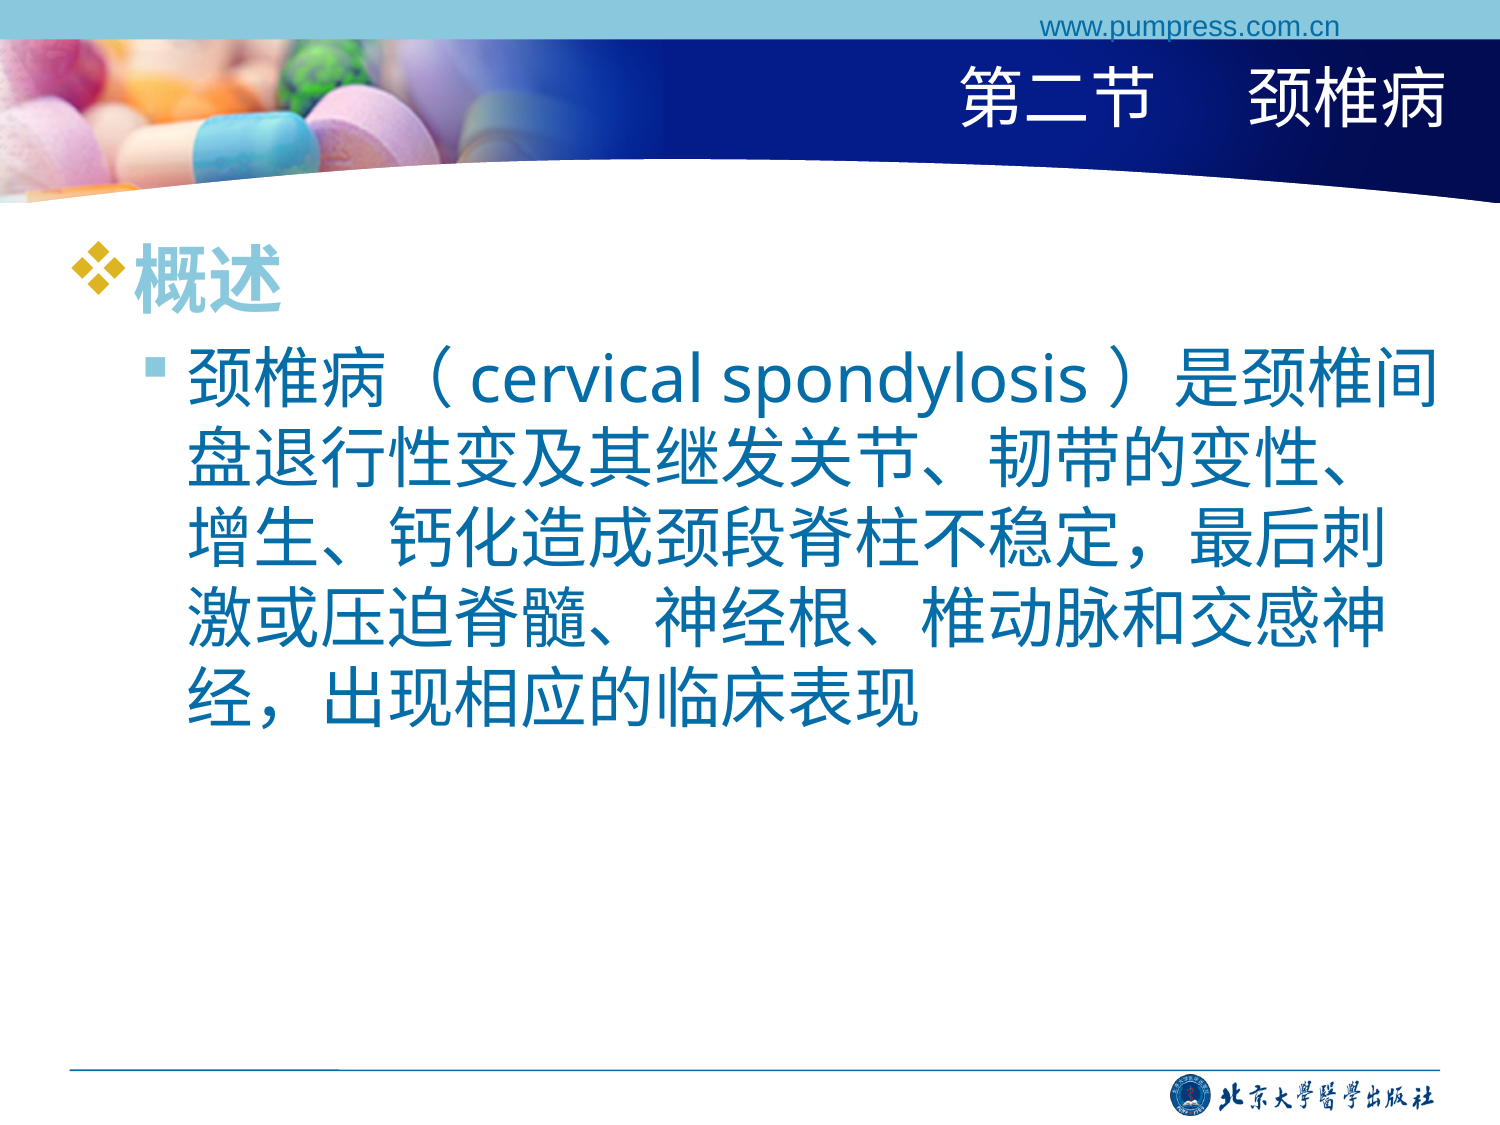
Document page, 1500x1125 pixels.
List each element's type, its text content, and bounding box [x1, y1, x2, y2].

picture [1170, 1074, 1436, 1118]
picture [0, 40, 1500, 203]
title 第二节 颈椎病 [137, 49, 1463, 143]
list 概述 颈椎病（cervical spondylosis）是颈椎间盘退行性变及其继发关节、韧带的变性、增生、钙化造成颈段脊柱不稳定，最后刺激或压迫脊髓、神经根、椎动脉和交感神经，出现相应的临床表现 [49, 224, 1463, 1026]
slide_number www.pumpress.com.cn [1025, 0, 1463, 38]
